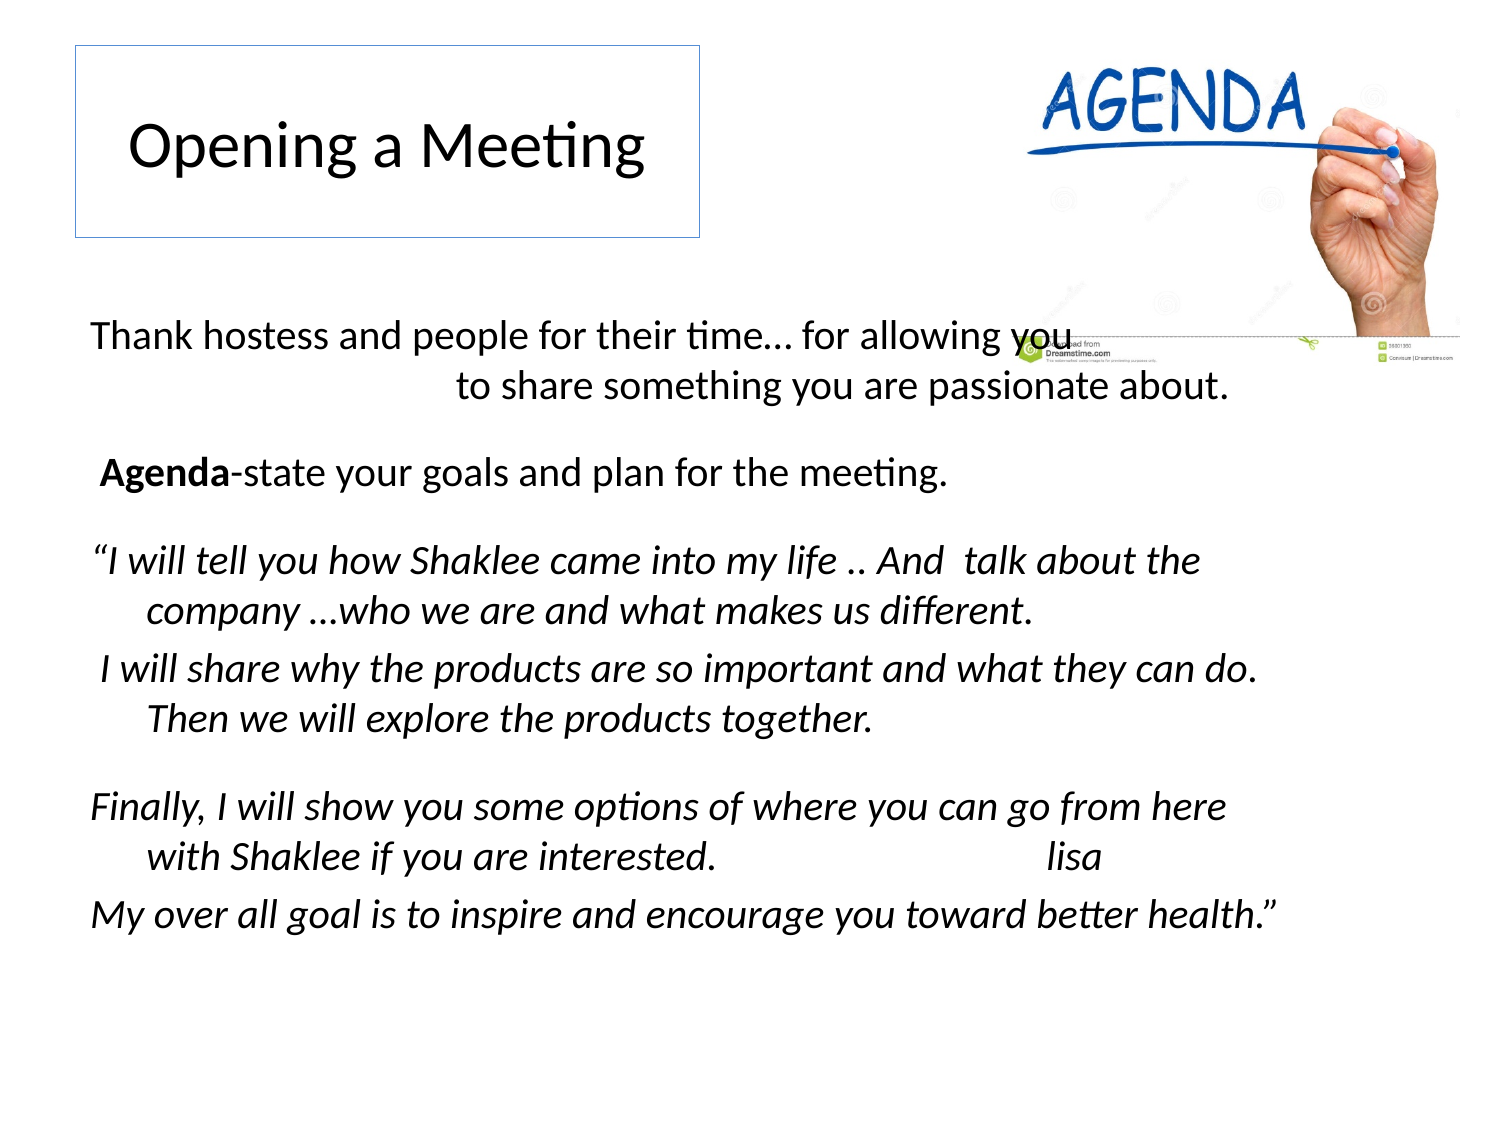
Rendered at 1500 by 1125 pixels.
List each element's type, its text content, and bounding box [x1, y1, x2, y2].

list Thank hostess and people for their time… for allowing you to share something you are passionate about. Agenda-state your goals and plan for the meeting. “I will tell you how Shaklee came into my life .. And talk about the company …who we are and what makes us different. I will share why the products are so important and what they can do. Then we will explore the products together. Finally, I will show you some options of where you can go from here with Shaklee if you are interested. lisa My over all goal is to inspire and encourage you toward better health.” [75, 299, 1313, 1125]
picture [1012, 37, 1460, 367]
title Opening a Meeting [75, 45, 700, 238]
